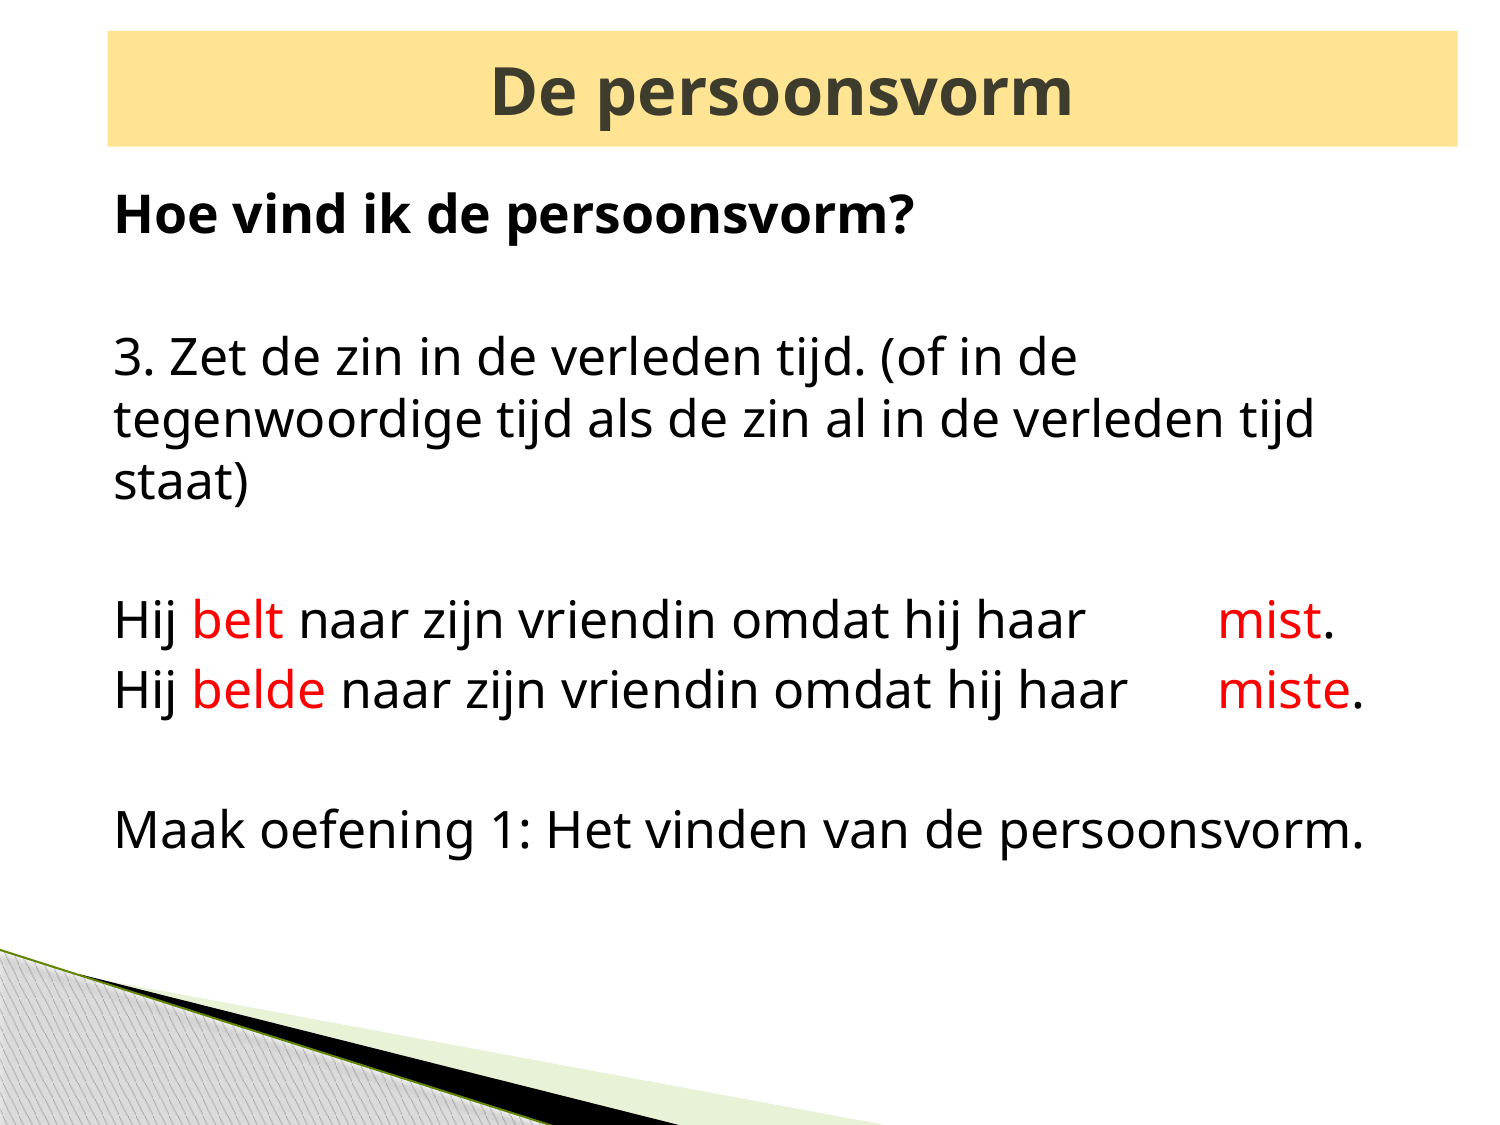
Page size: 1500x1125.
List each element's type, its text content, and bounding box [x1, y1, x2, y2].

list Hoe vind ik de persoonsvorm? 3. Zet de zin in de verleden tijd. (of in de tegenwoordige tijd als de zin al in de verleden tijd staat) Hij belt naar zijn vriendin omdat hij haar mist. Hij belde naar zijn vriendin omdat hij haar miste. Maak oefening 1: Het vinden van de persoonsvorm. [80, 172, 1431, 984]
title De persoonsvorm [107, 30, 1458, 147]
